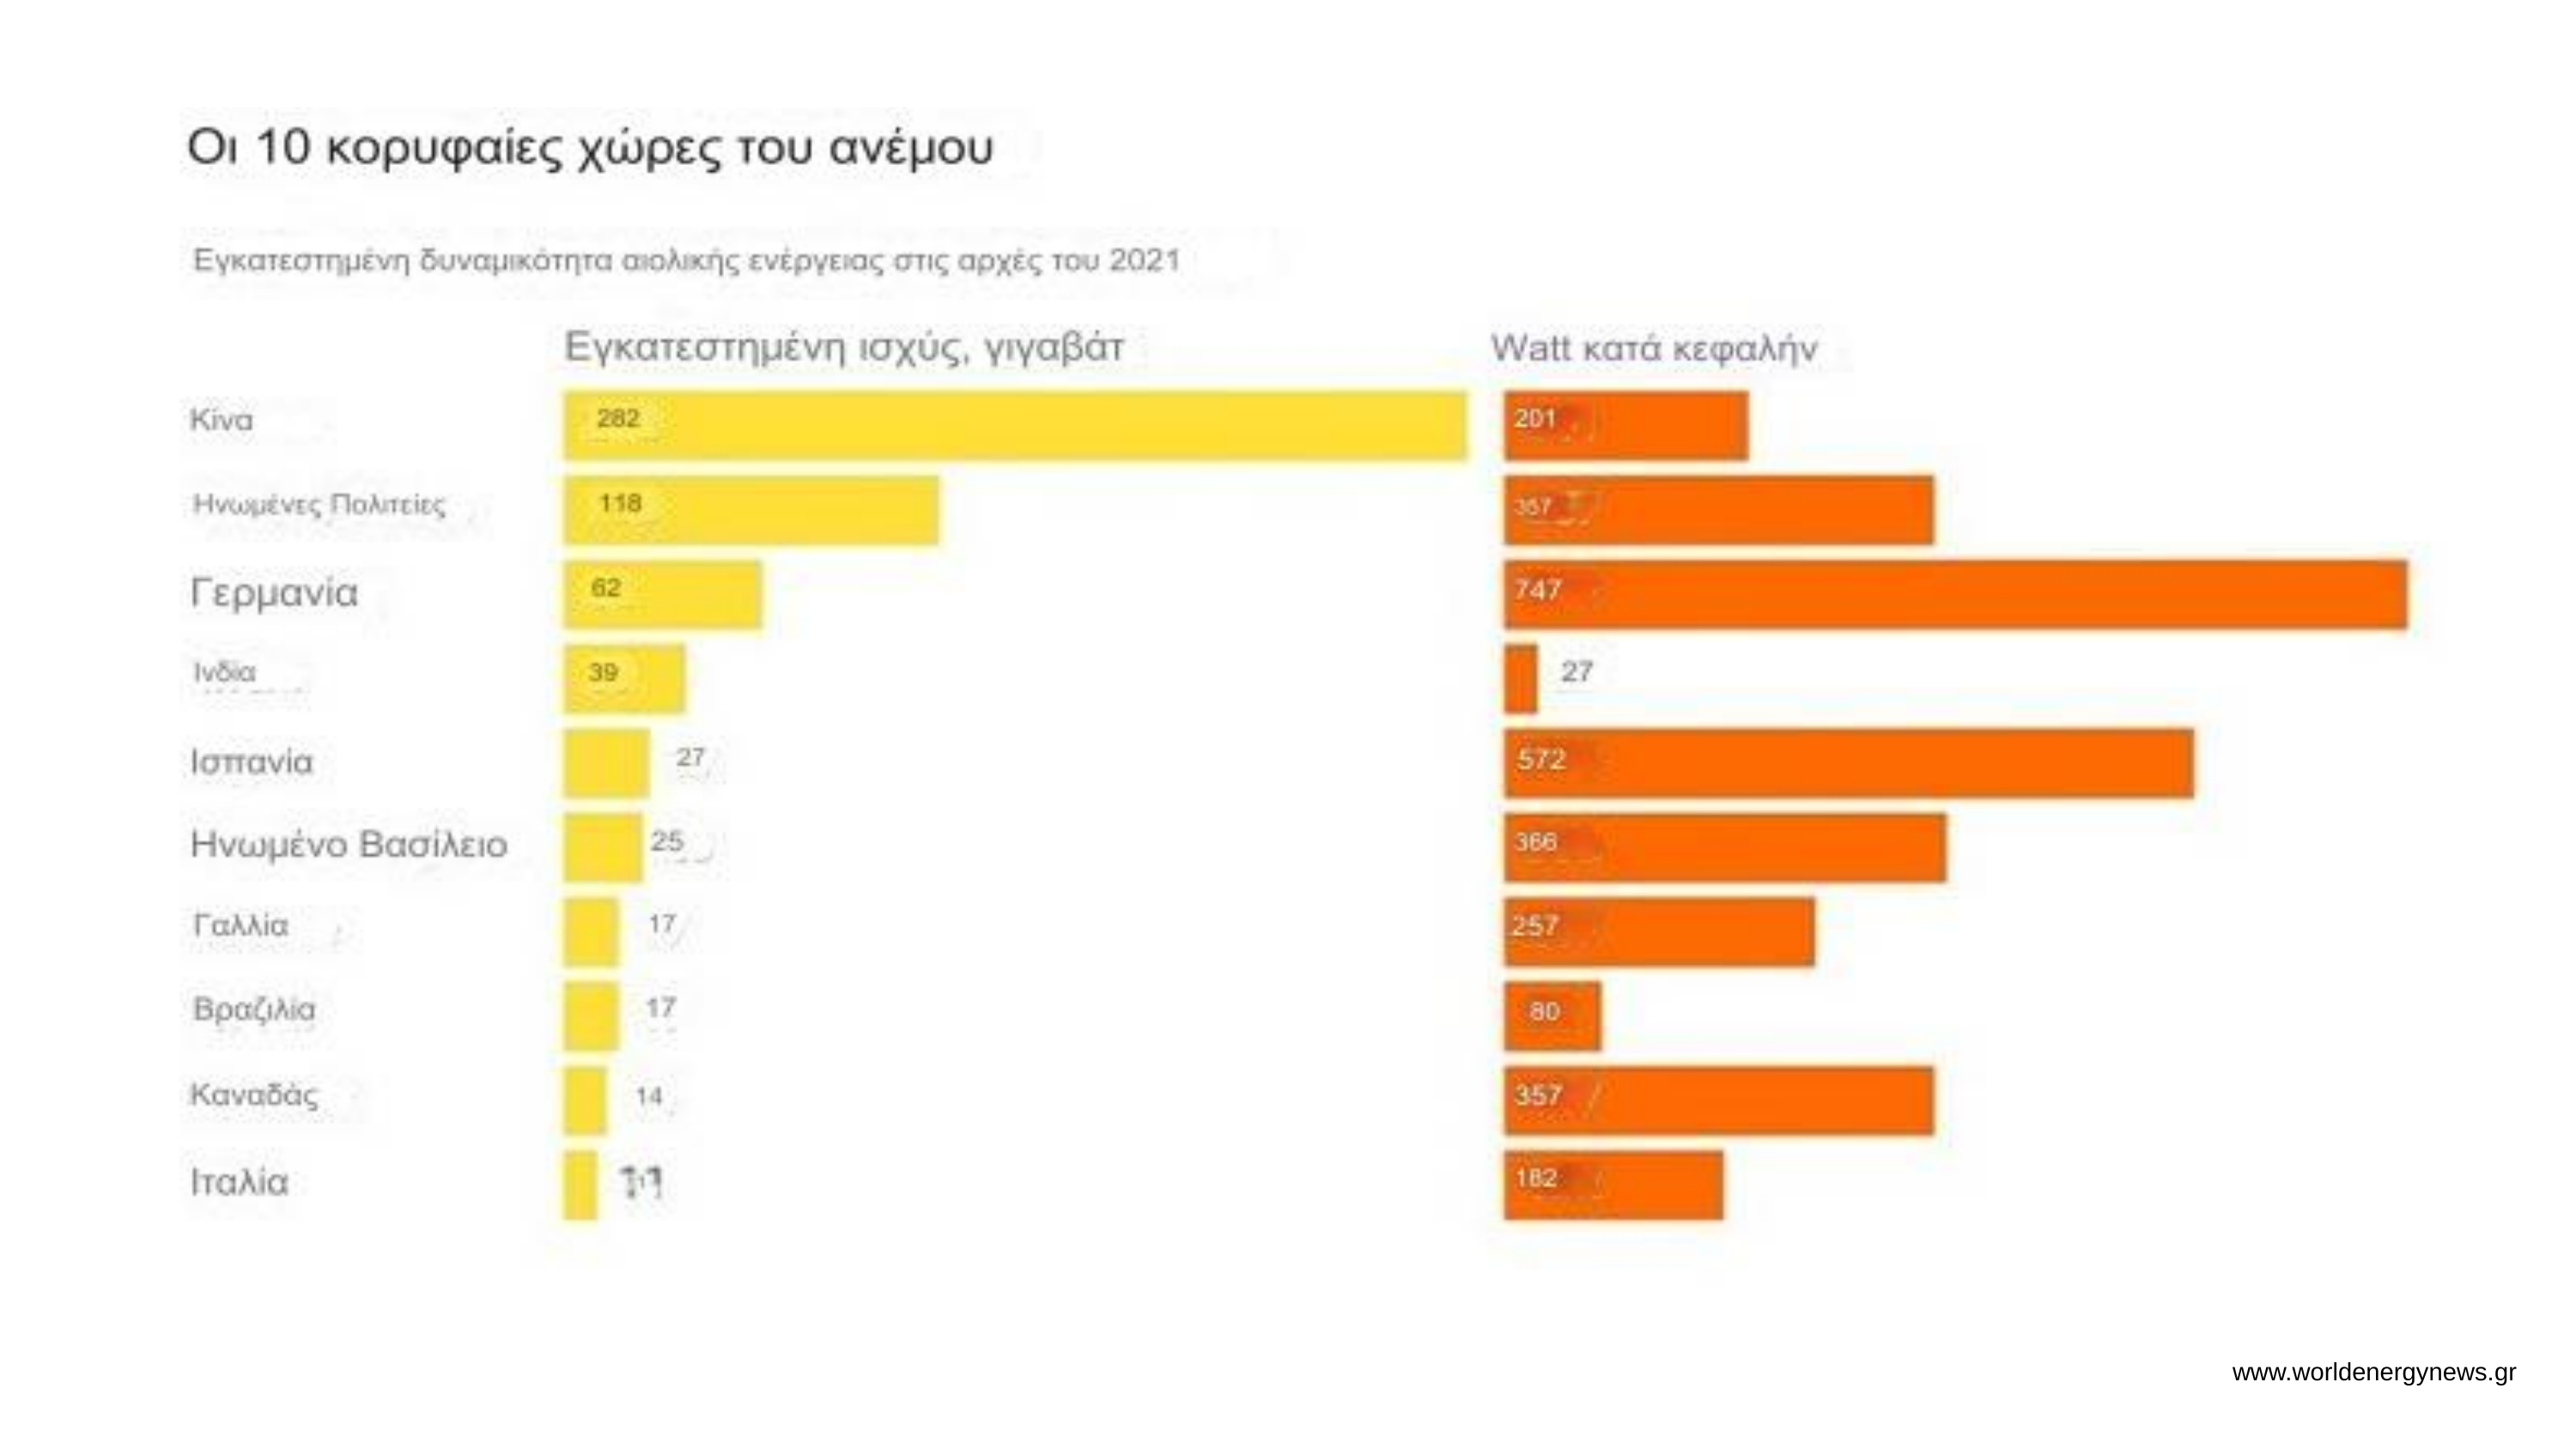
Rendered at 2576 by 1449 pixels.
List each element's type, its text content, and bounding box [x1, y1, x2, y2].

text_box www.worldenergynews.gr [2220, 1349, 2530, 1392]
picture [128, 107, 2448, 1288]
